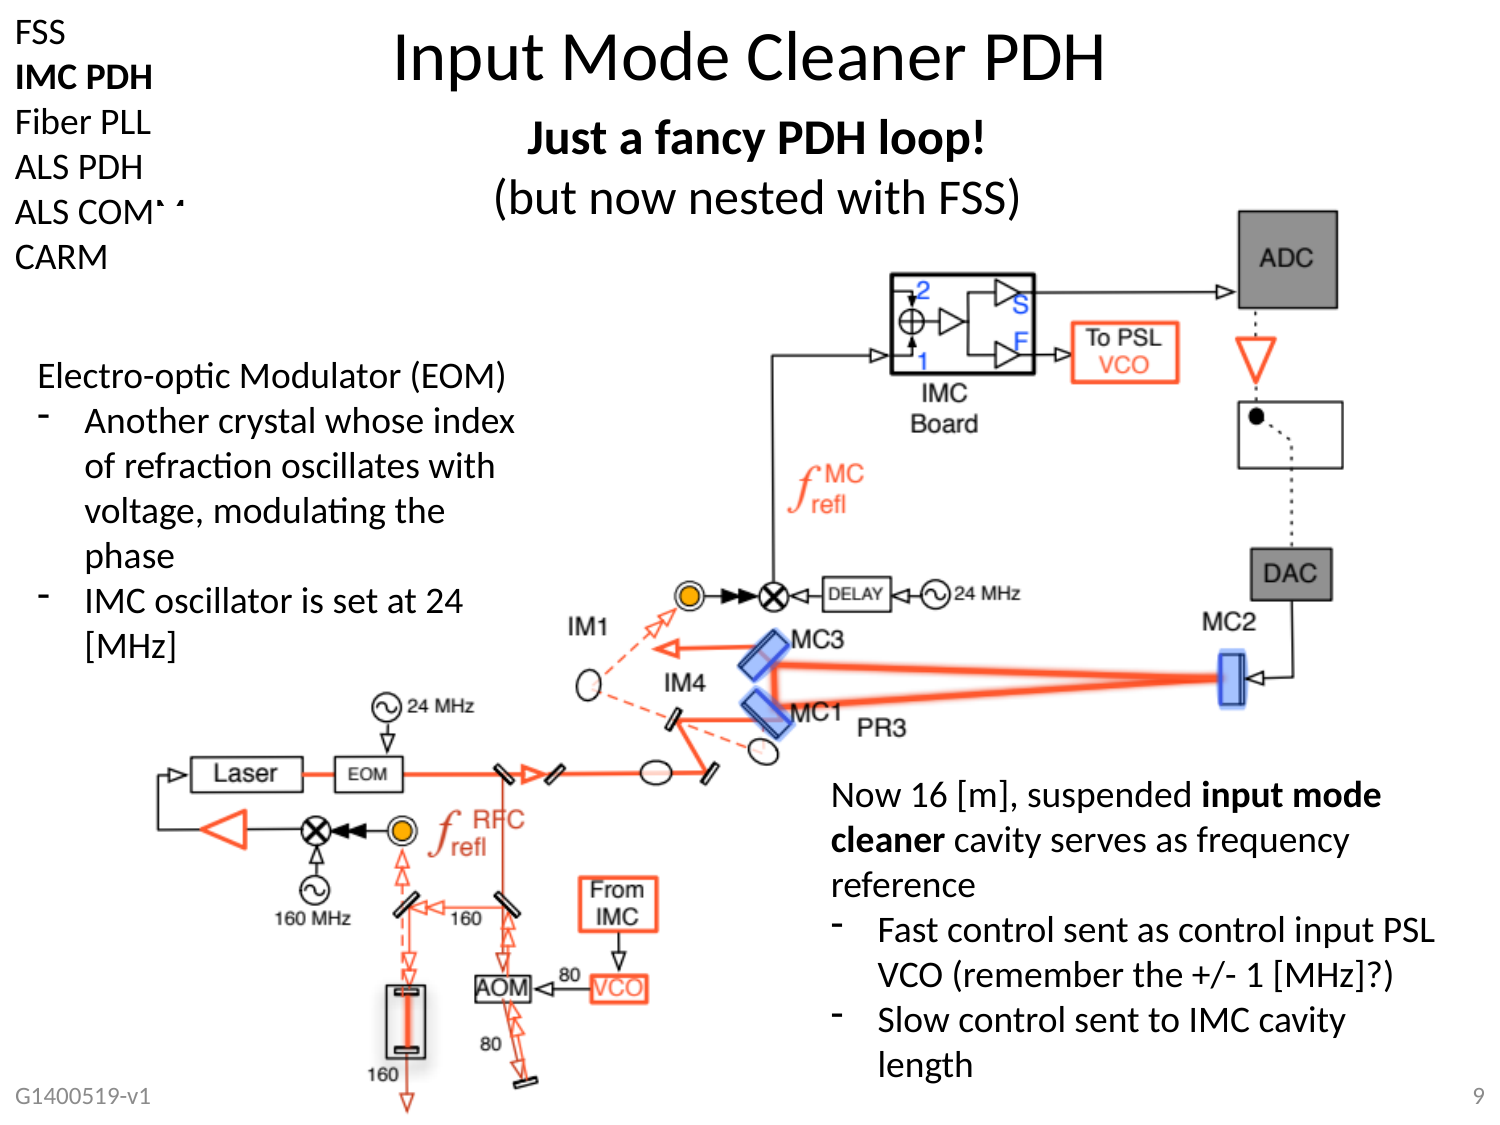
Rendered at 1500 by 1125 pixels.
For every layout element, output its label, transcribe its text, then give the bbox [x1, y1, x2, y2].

text_box Electro-optic Modulator (EOM) Another crystal whose index of refraction oscillates with voltage, modulating the phase IMC oscillator is set at 24 [MHz] [22, 343, 148, 674]
slide_number G1400519-v1 [0, 1065, 148, 1125]
title Input Mode Cleaner PDH [228, 1, 1425, 102]
text_box Just a fancy PDH loop! (but now nested with FSS) [477, 96, 1037, 204]
text_box Now 16 [m], suspended input mode cleaner cavity serves as frequency reference Fast control sent as control input PSL VCO (remember the +/- 1 [MHz]?) Slow control sent to IMC cavity length [1349, 762, 1466, 1093]
text_box FSS IMC PDH Fiber PLL ALS PDH ALS COMM CARM [0, 0, 228, 285]
slide_number 9 [1349, 1065, 1500, 1125]
picture [153, 205, 1345, 1125]
